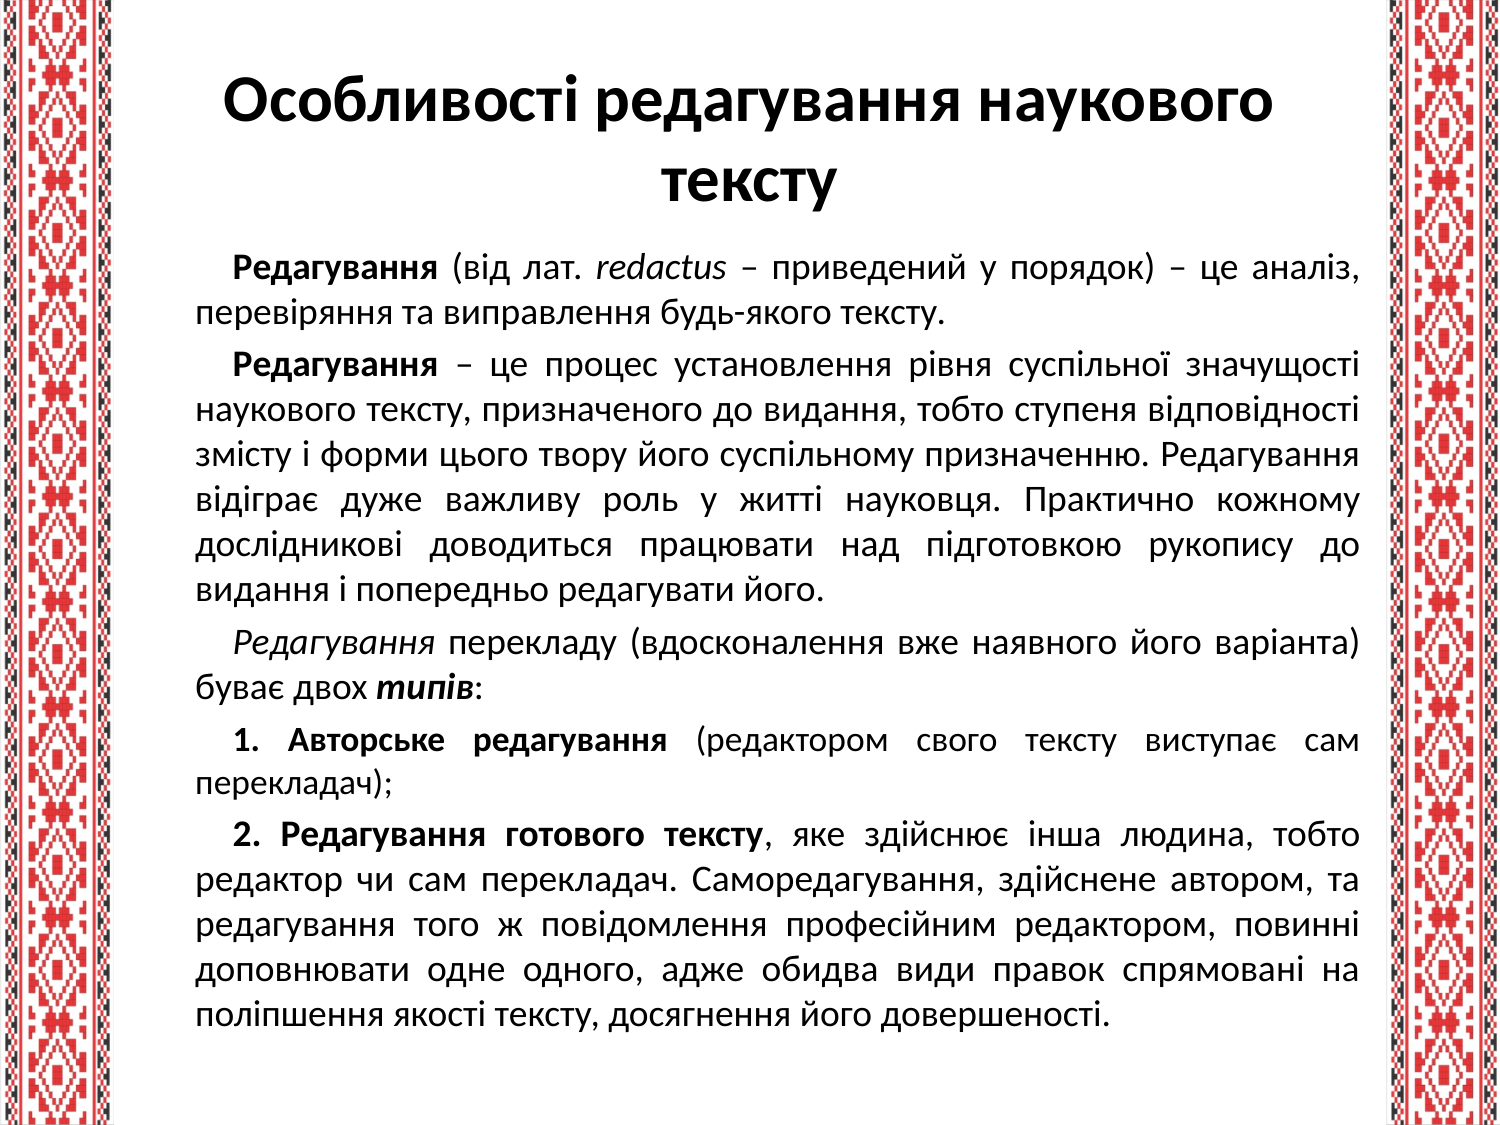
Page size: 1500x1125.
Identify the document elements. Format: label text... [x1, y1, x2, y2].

picture [880, 1, 1500, 1124]
title Особливості редагування наукового тексту [123, 46, 1376, 223]
picture [0, 1, 620, 1124]
list Редагування (від лат. redactus – приведений у порядок) – це аналіз, перевіряння та виправлення будь-якого тексту. Редагування – це процес установлення рівня суспільної значущості наукового тексту, призначеного до видання, тобто ступеня відповідності змісту і форми цього твору його суспільному призначенню. Редагування відіграє дуже важливу роль у житті науковця. Практично кожному дослідникові доводиться працювати над підготовкою рукопису до видання і попередньо редагувати його. Редагування перекладу (вдосконалення вже наявного його варіанта) буває двох типів: 1. Авторське редагування (редактором свого тексту виступає сам перекладач); 2. Редагування готового тексту, яке здійснює інша людина, тобто редактор чи сам перекладач. Саморедагування, здійснене автором, та редагування того ж повідомлення професійним редактором, повинні доповнювати одне одного, адже обидва види правок спрямовані на поліпшення якості тексту, досягнення його довершеності. [123, 234, 1376, 1102]
